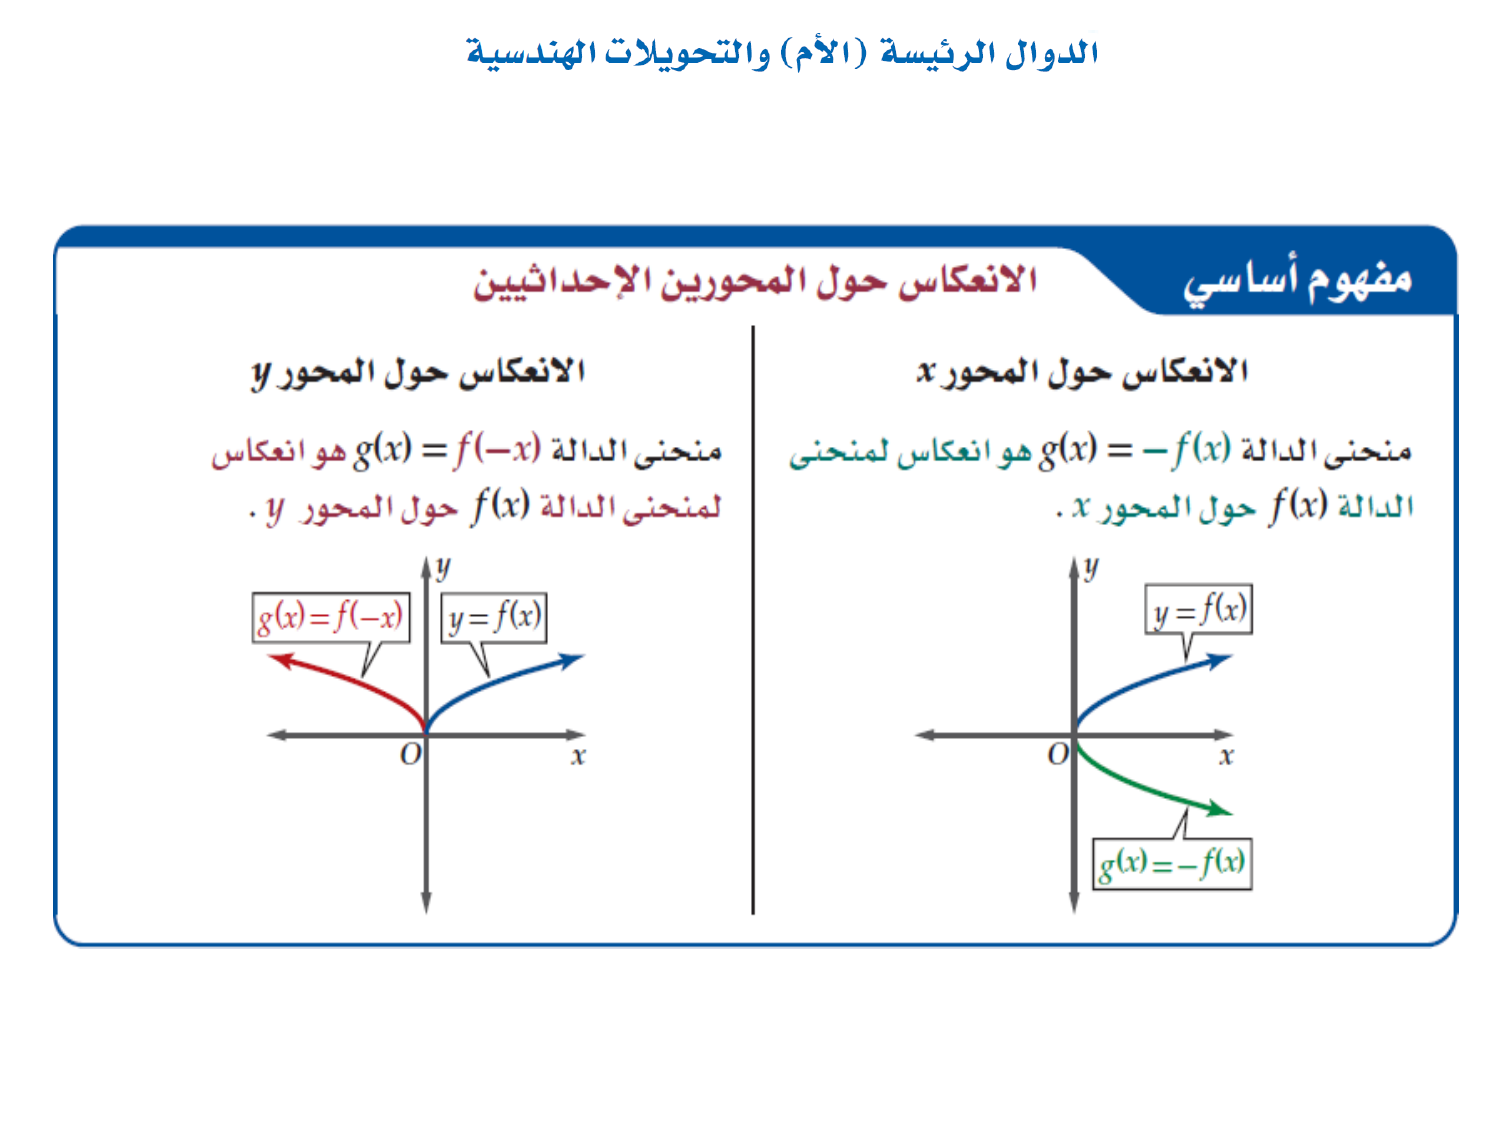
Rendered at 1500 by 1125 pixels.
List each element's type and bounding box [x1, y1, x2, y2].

picture [52, 219, 1459, 950]
picture [466, 30, 1099, 73]
